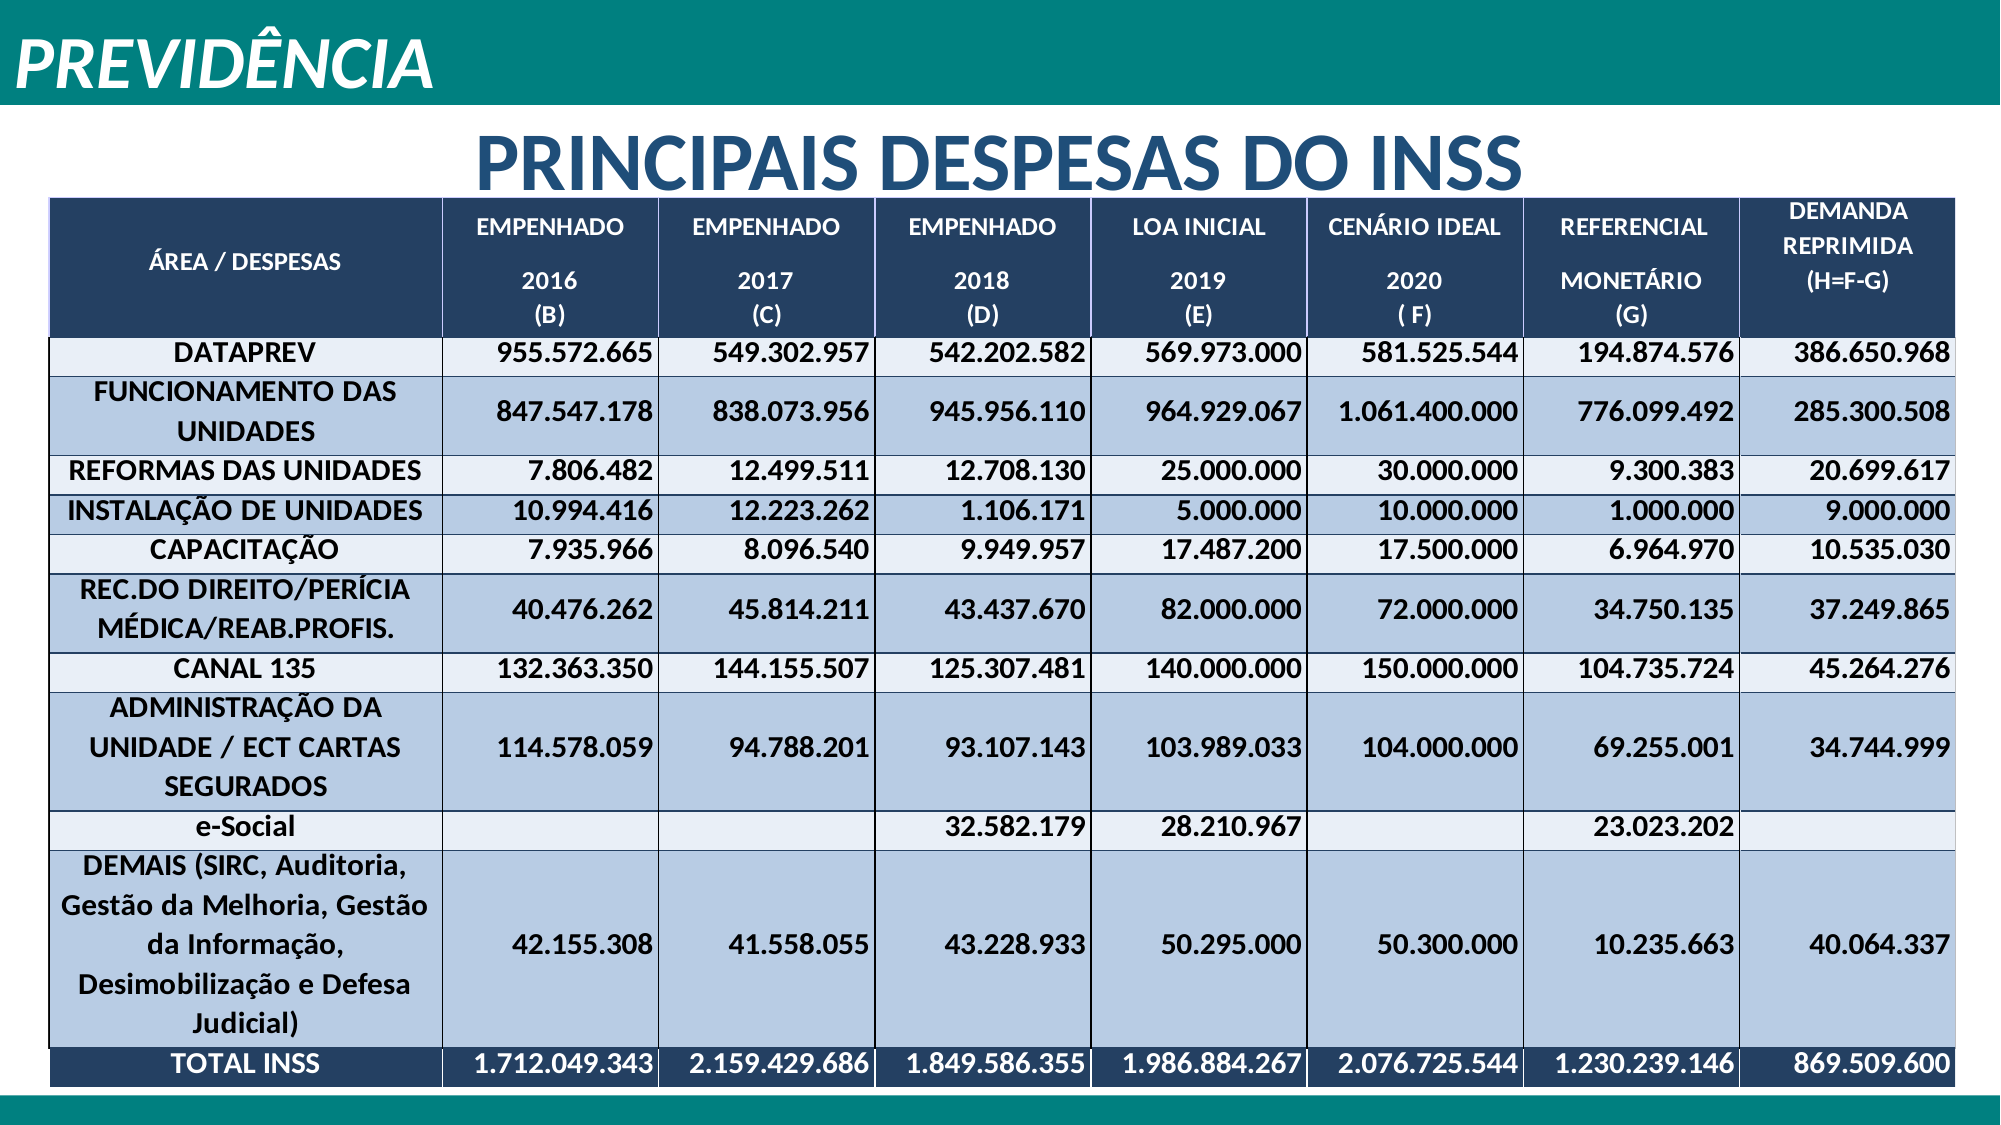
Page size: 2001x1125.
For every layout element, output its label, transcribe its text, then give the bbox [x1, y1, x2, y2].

text_box PRINCIPAIS DESPESAS DO INSS [140, 117, 1860, 196]
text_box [48, 196, 1957, 1089]
text_box PREVIDÊNCIA [0, 0, 2000, 105]
text_box [0, 1095, 2000, 1125]
